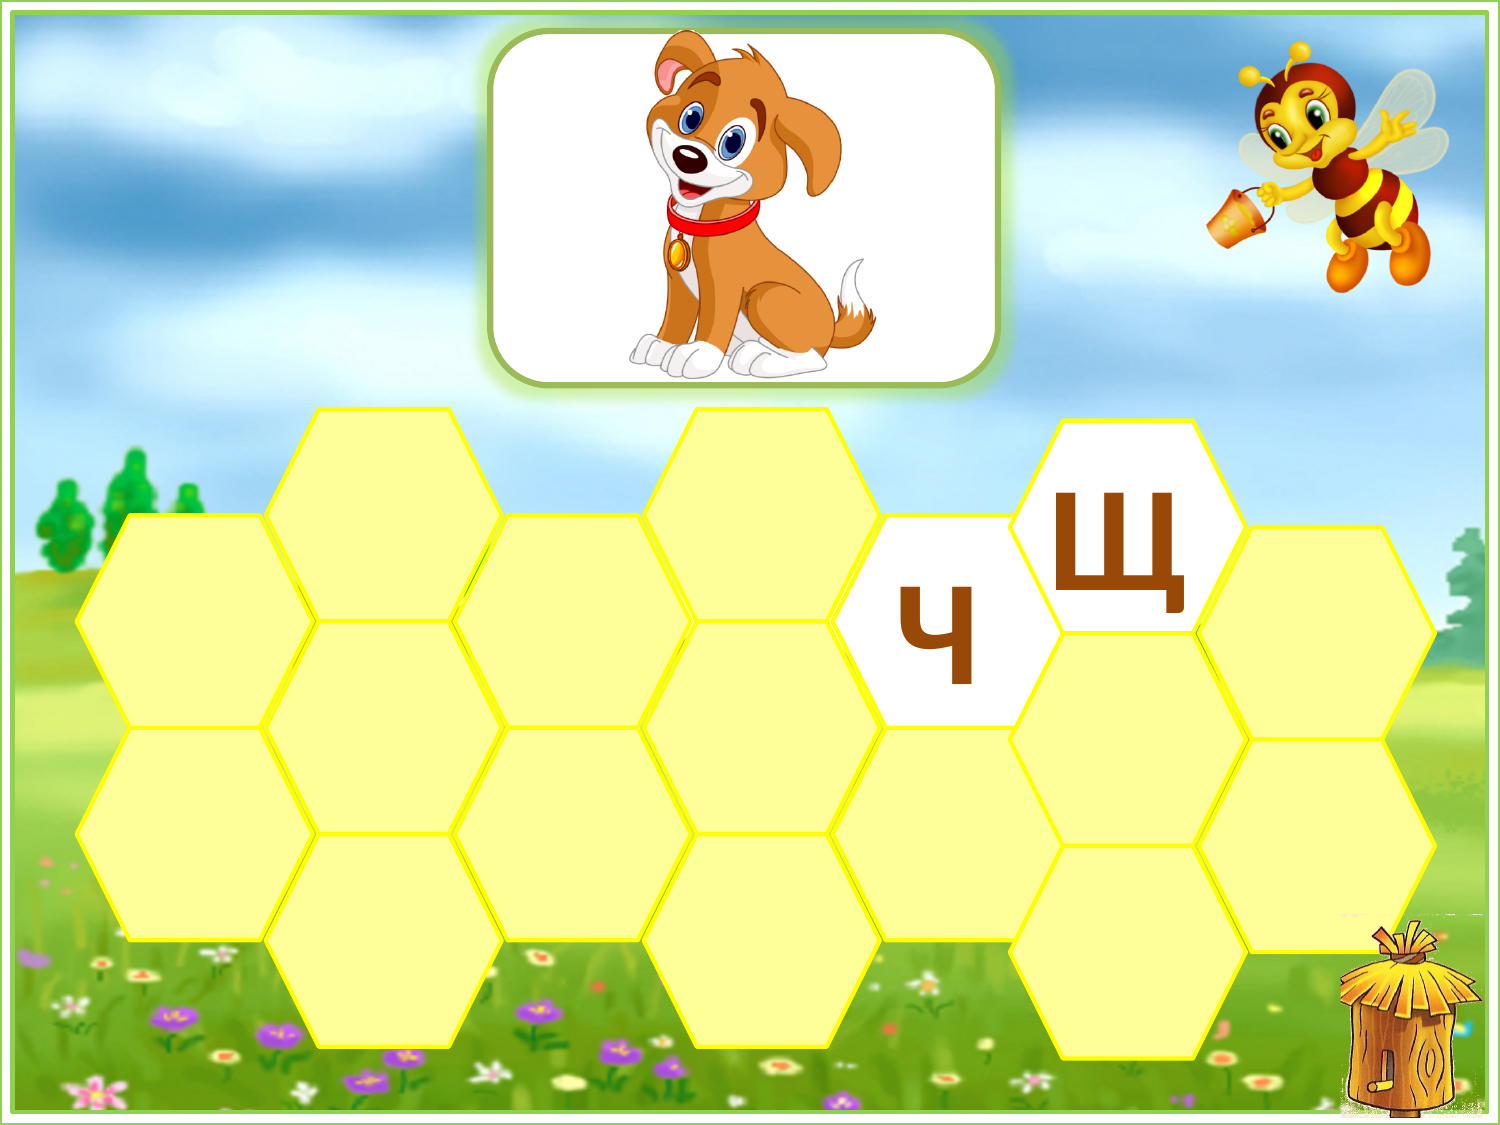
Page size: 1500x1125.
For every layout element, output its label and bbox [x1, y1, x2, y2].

text_box [74, 513, 315, 730]
text_box [263, 619, 504, 837]
text_box [1196, 737, 1437, 955]
picture [15, 15, 1485, 1118]
text_box [641, 619, 878, 834]
text_box [832, 515, 1070, 729]
text_box [488, 28, 1001, 388]
text_box [263, 406, 504, 621]
text_box [641, 832, 882, 1049]
text_box [452, 725, 693, 943]
text_box [830, 736, 1060, 943]
text_box [74, 728, 315, 943]
text_box [1201, 524, 1437, 739]
text_box [1007, 843, 1248, 1061]
picture [608, 30, 898, 379]
text_box [452, 513, 693, 727]
text_box [1007, 642, 1248, 845]
text_box [1009, 420, 1247, 634]
text_box [641, 406, 882, 621]
text_box [263, 835, 504, 1049]
